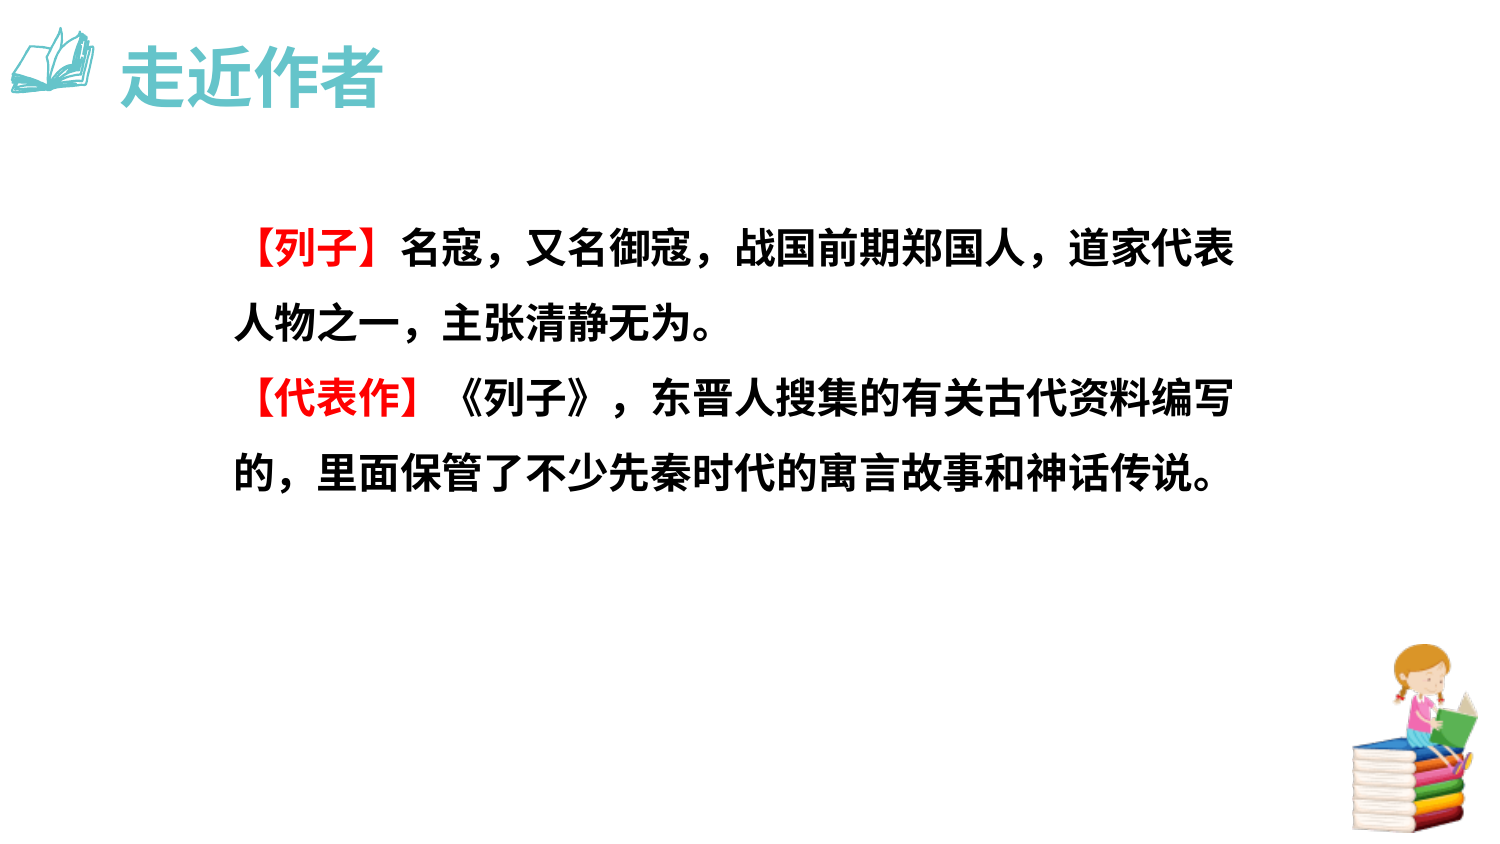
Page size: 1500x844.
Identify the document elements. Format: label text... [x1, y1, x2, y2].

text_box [11, 27, 422, 125]
picture [1352, 644, 1478, 833]
text_box 【列子】名寇，又名御寇，战国前期郑国人，道家代表人物之一，主张清静无为。 【代表作】《列子》，东晋人搜集的有关古代资料编写的，里面保管了不少先秦时代的寓言故事和神话传说。 [218, 188, 1263, 504]
